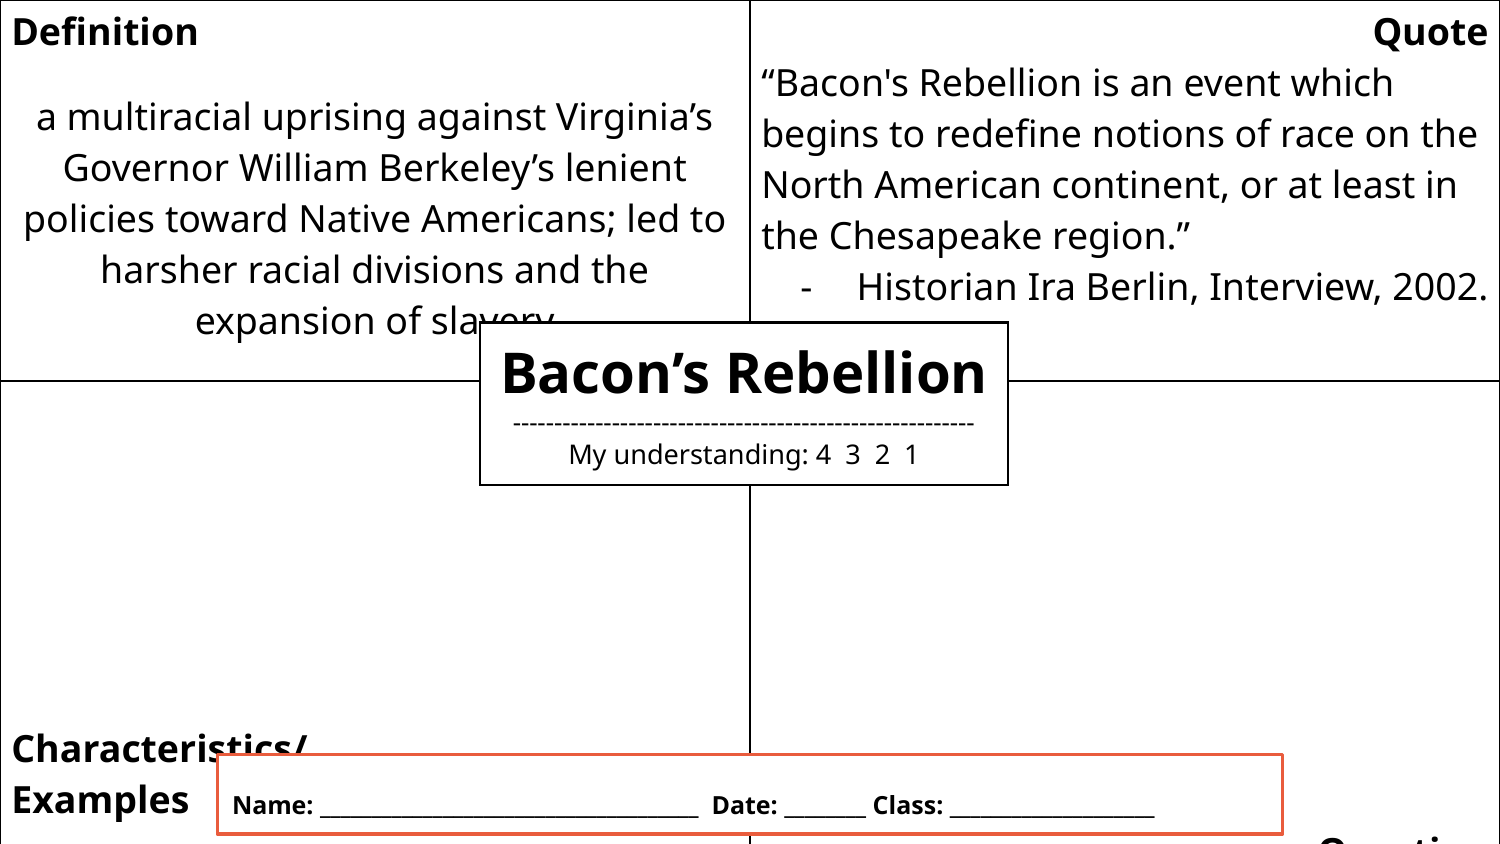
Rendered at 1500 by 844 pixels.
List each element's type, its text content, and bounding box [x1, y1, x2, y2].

text_box Bacon’s Rebellion -------------------------------------------------------- My understanding: 4 3 2 1 [480, 322, 1008, 486]
table_header Quote “Bacon's Rebellion is an event which begins to redefine notions of race on the North American continent, or at least in the Chesapeake region.” Historian Ira Berlin, Interview, 2002. [751, 1, 1499, 380]
text_box Name: _____________________________________ Date: ________ Class: ____________________ [217, 754, 1283, 834]
table_cell Characteristics/ Examples [1, 382, 749, 844]
table_cell Question [751, 382, 1499, 844]
table_header Definition a multiracial uprising against Virginia’s Governor William Berkeley’s lenient policies toward Native Americans; led to harsher racial divisions and the expansion of slavery [1, 1, 749, 380]
